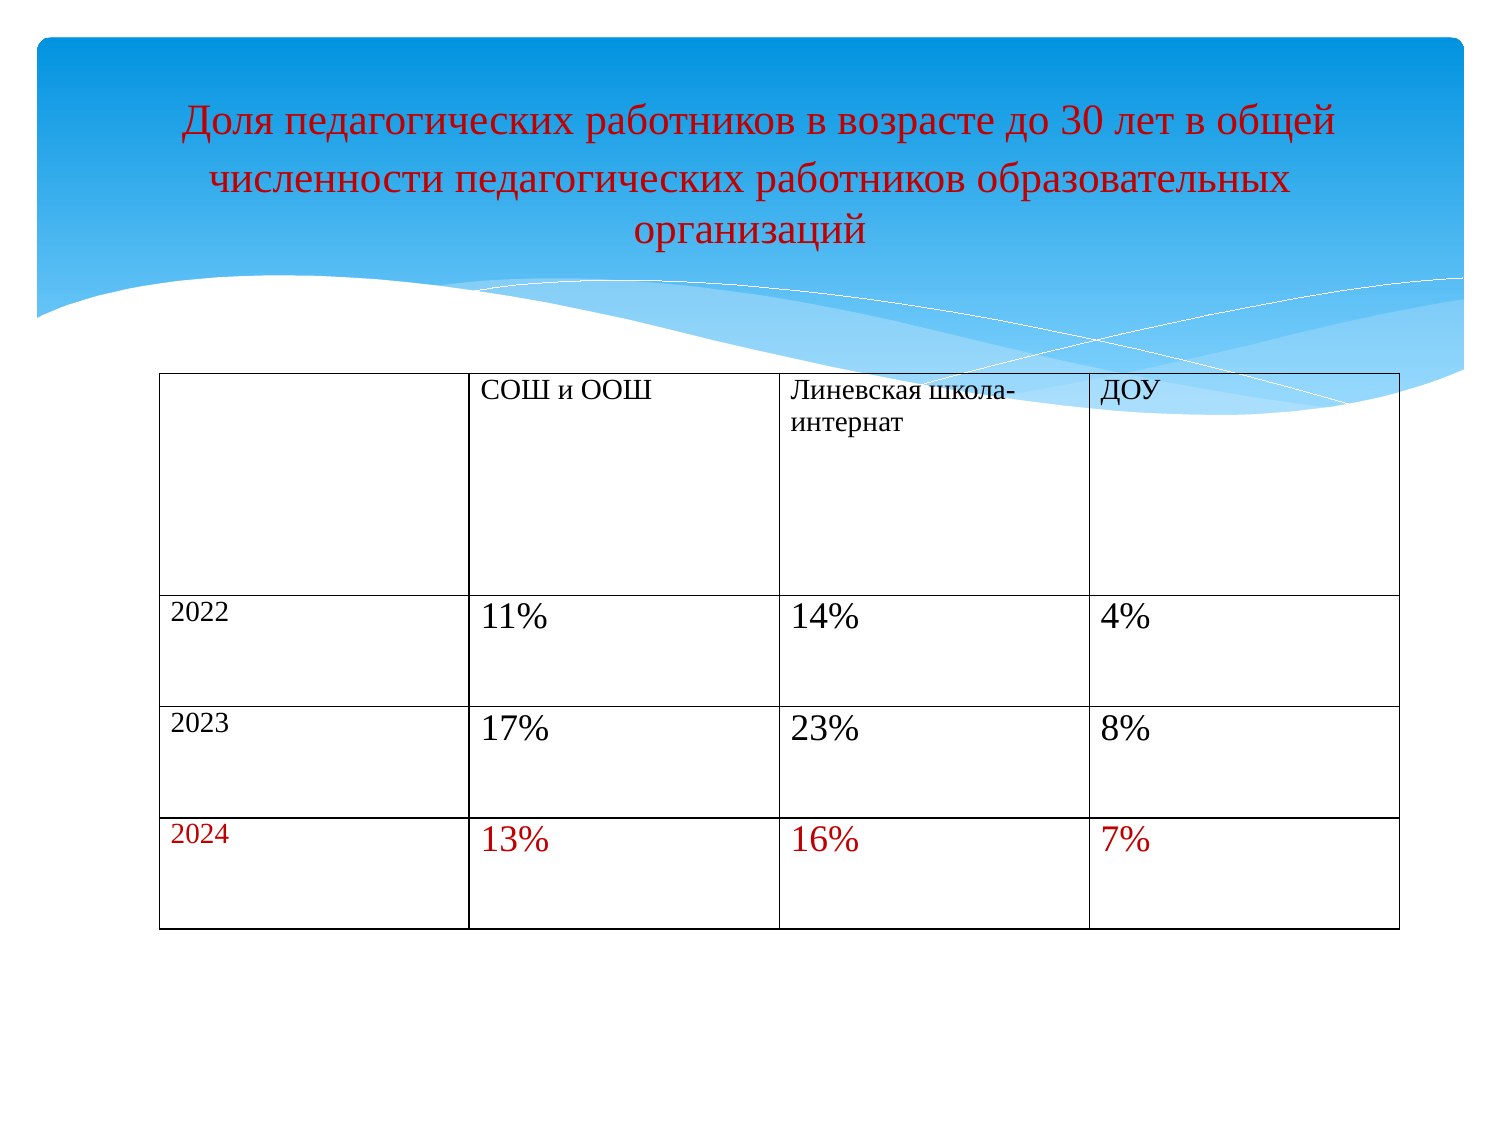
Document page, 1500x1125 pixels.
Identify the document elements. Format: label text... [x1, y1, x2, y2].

title Доля педагогических работников в возрасте до 30 лет в общей численности педагогических работников образовательных организаций [75, 55, 1425, 261]
table_header [160, 374, 468, 595]
table_cell 8% [1090, 707, 1399, 817]
table_cell 2022 [160, 596, 468, 706]
table_header СОШ и ООШ [470, 374, 779, 595]
table_cell 2023 [160, 707, 468, 817]
table_cell 23% [780, 707, 1089, 817]
table_header Линевская школа-интернат [780, 374, 1089, 595]
table_cell 14% [780, 596, 1089, 706]
table_cell 7% [1090, 819, 1399, 928]
table_cell 13% [470, 819, 779, 928]
table_cell 16% [780, 819, 1089, 928]
table_cell 4% [1090, 596, 1399, 706]
table_cell 17% [470, 707, 779, 817]
table_cell 11% [470, 596, 779, 706]
table_header ДОУ [1090, 374, 1399, 595]
table_cell 2024 [160, 819, 468, 928]
